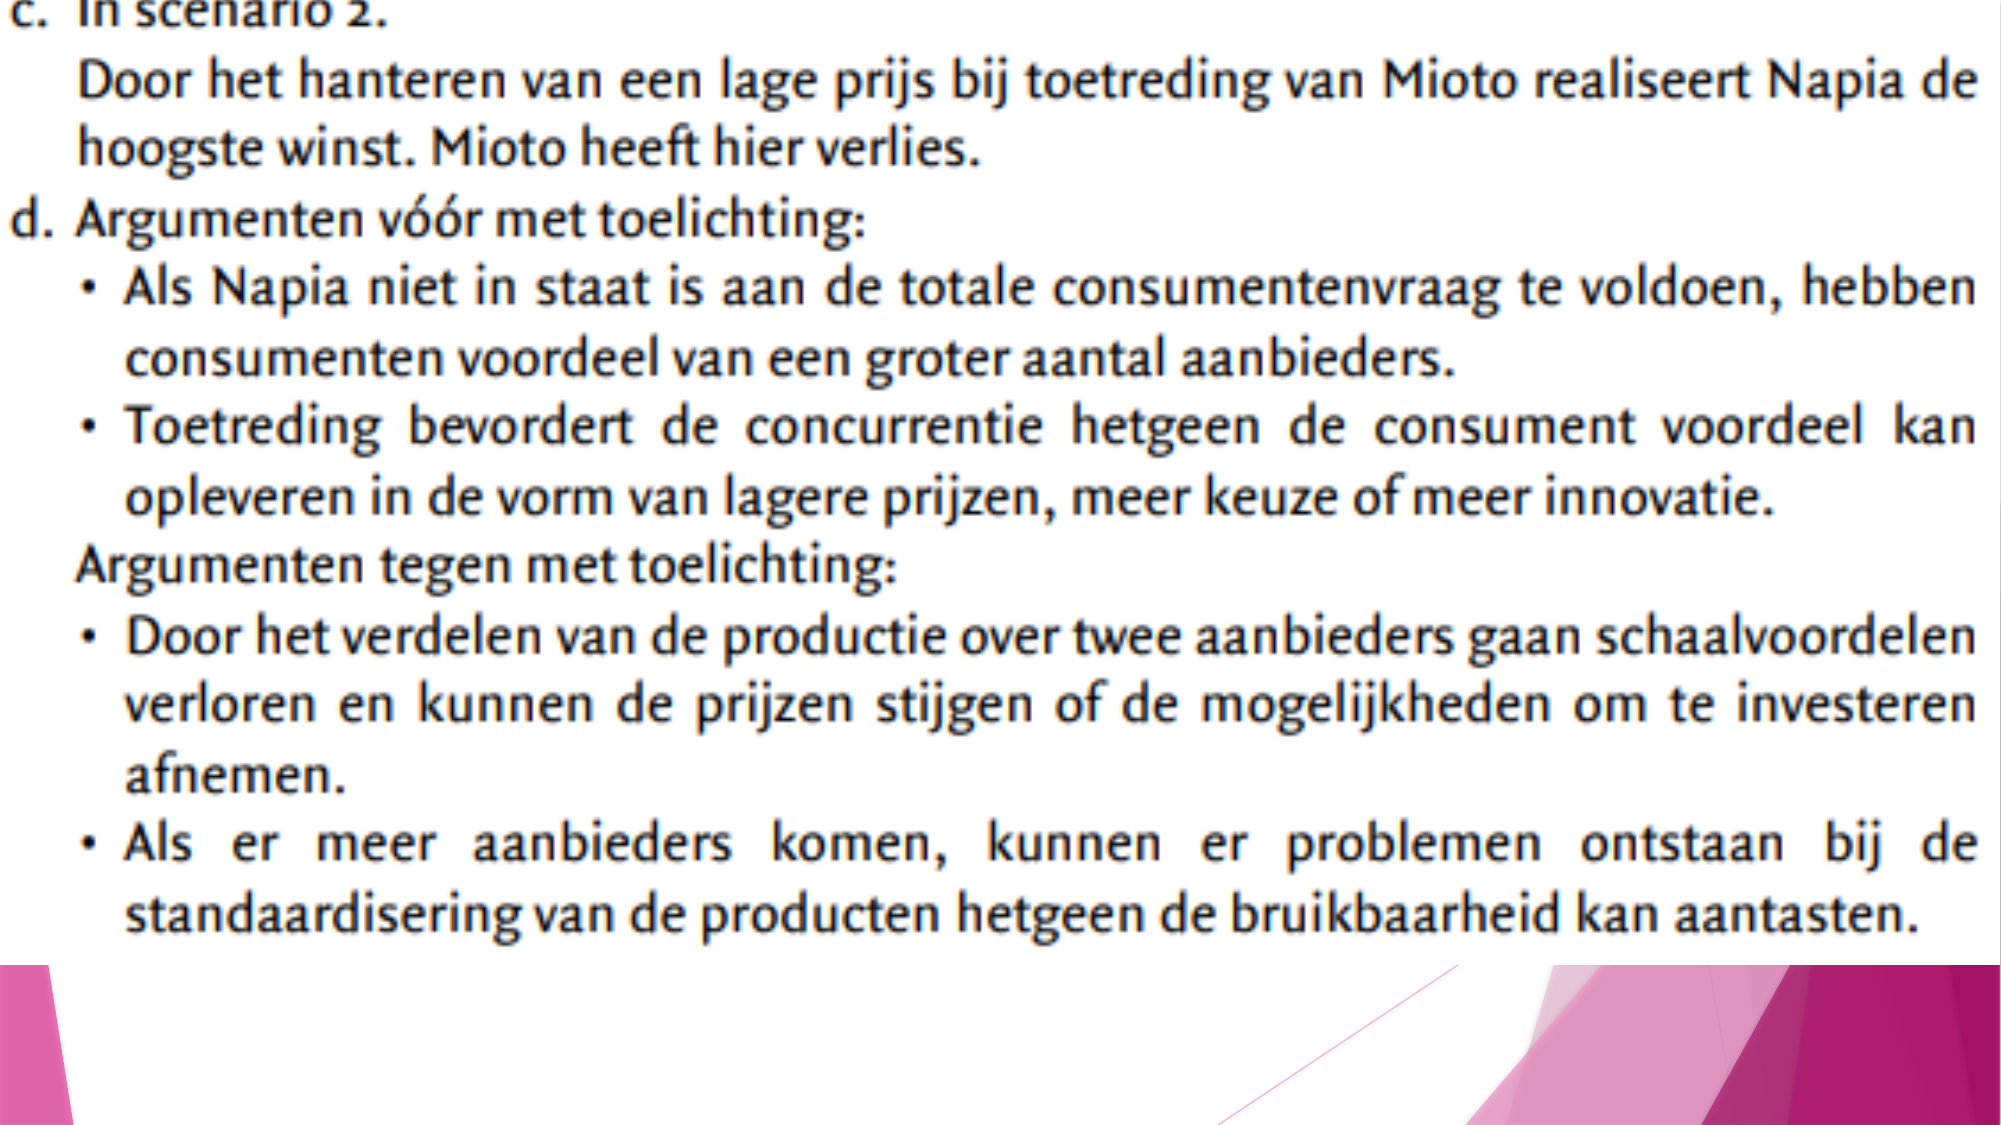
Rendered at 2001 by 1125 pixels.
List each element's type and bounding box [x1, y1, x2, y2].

picture [0, 0, 2000, 965]
